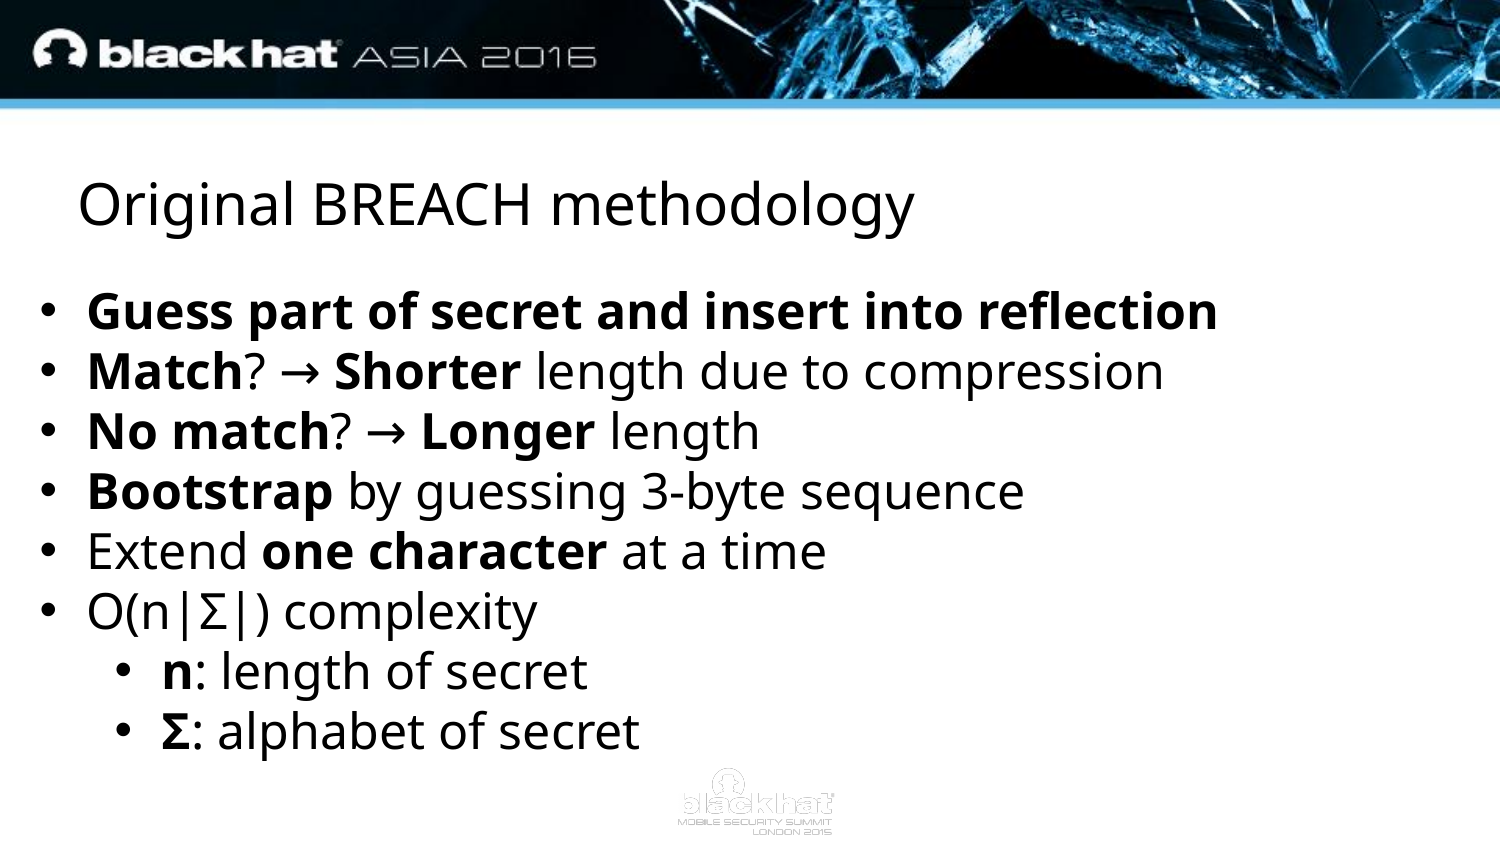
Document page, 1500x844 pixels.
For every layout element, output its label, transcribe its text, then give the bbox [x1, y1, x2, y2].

picture [0, 0, 1500, 844]
text_box Original BREACH methodology [62, 159, 1438, 245]
text_box Guess part of secret and insert into reflection Match? → Shorter length due to compression No match? → Longer length Bootstrap by guessing 3-byte sequence Extend one character at a time O(n|Σ|) complexity n: length of secret Σ: alphabet of secret [24, 271, 1450, 767]
